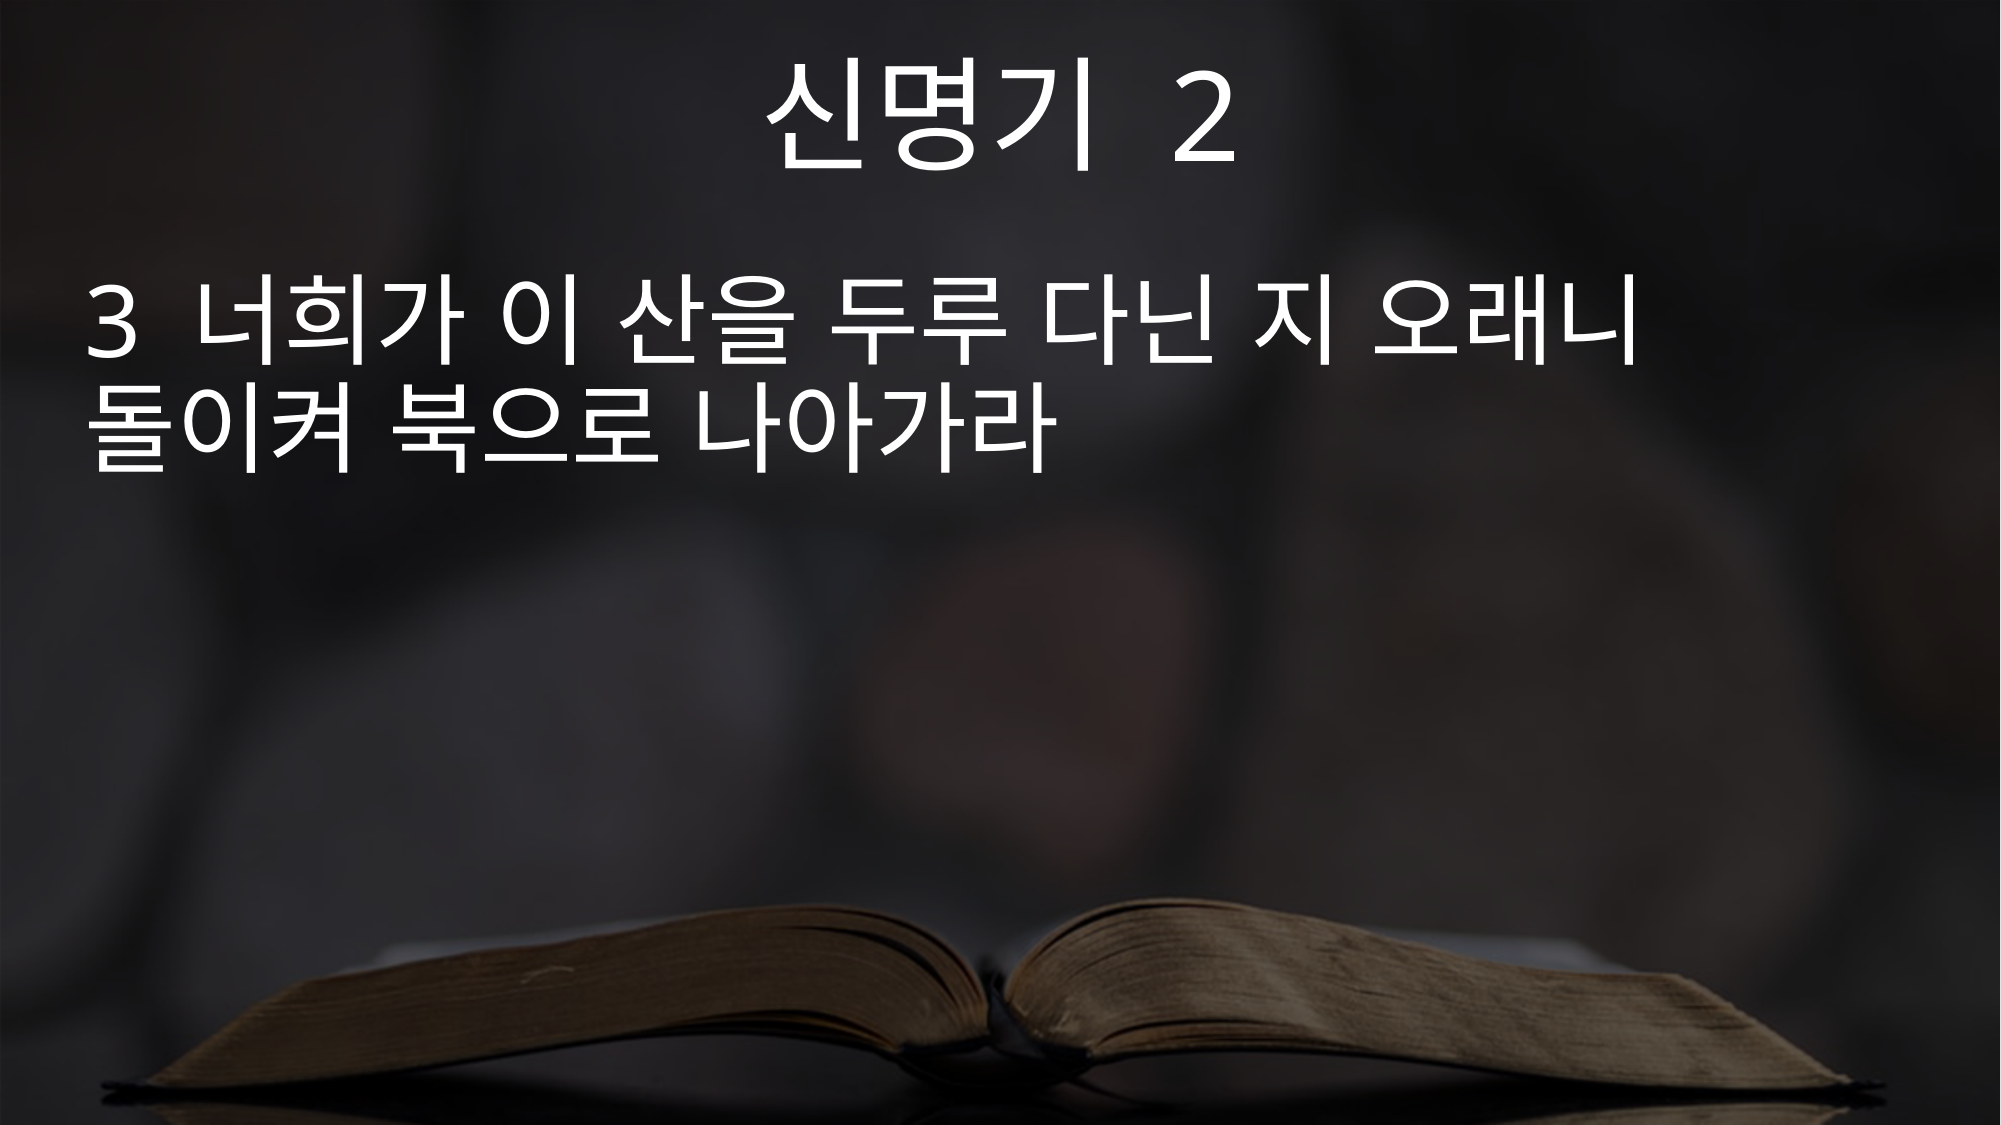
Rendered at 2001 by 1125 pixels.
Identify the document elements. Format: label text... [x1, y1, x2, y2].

list 3 너희가 이 산을 두루 다닌 지 오래니 돌이켜 북으로 나아가라 [69, 263, 1953, 423]
footer 신명기 2 [0, 32, 2000, 192]
picture [0, 0, 2001, 1125]
